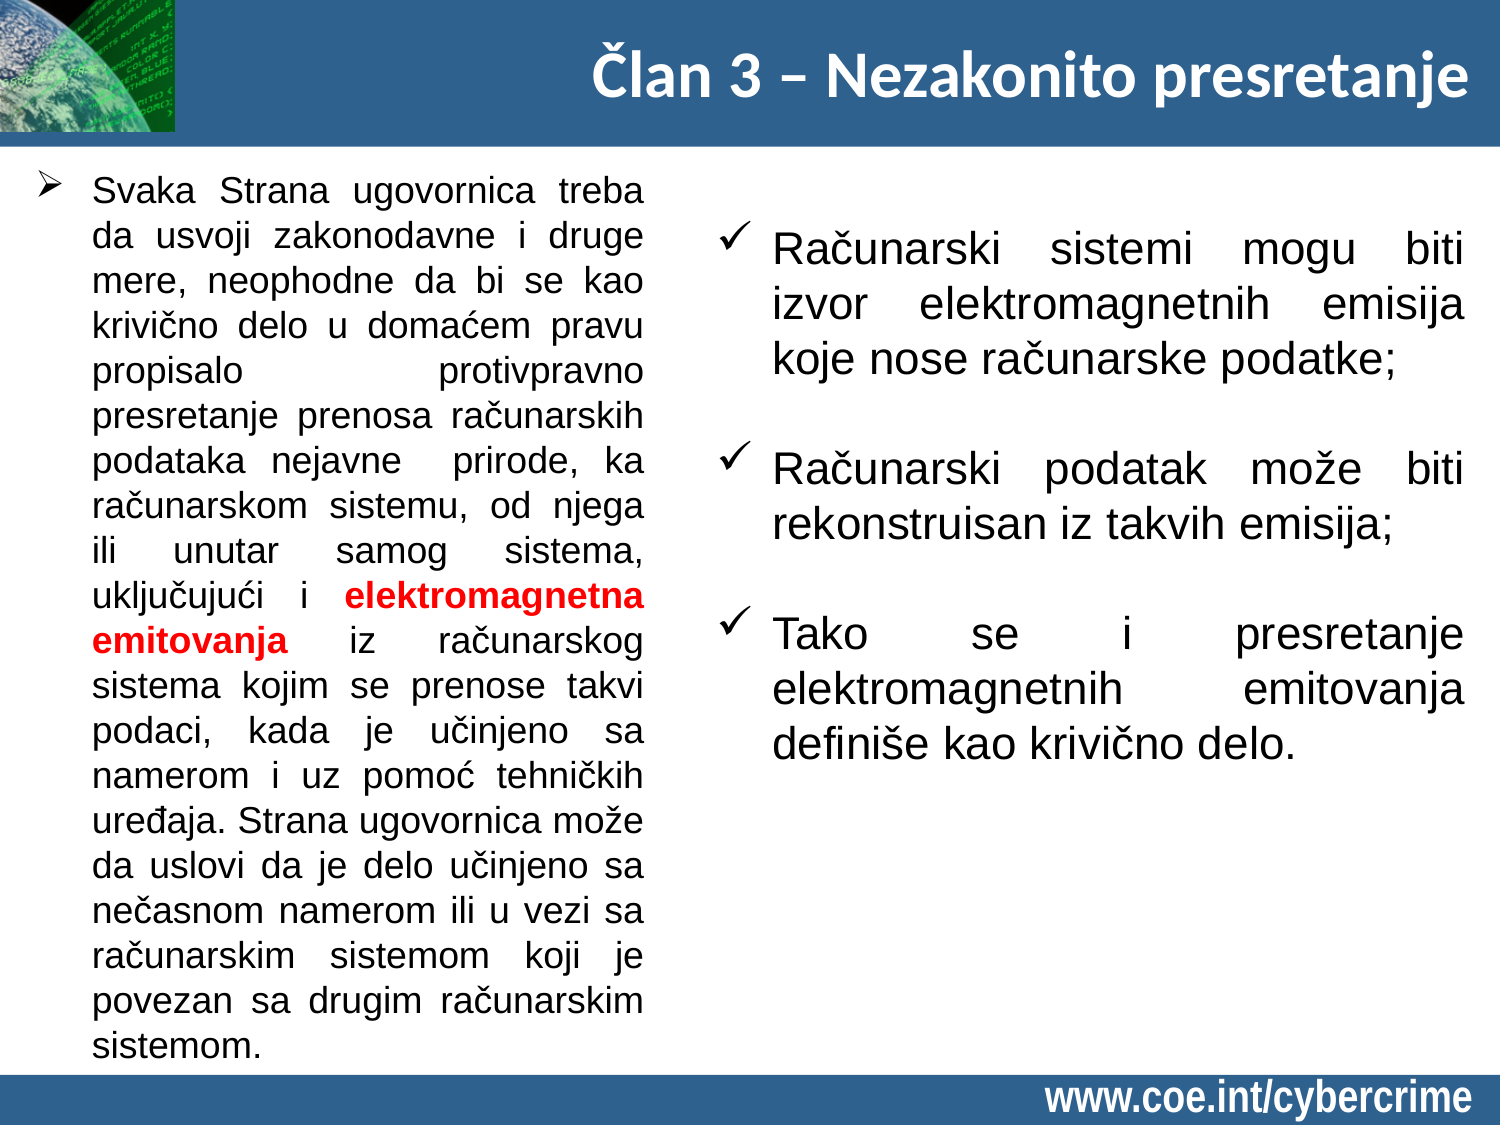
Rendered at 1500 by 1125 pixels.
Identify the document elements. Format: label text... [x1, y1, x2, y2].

text_box Član 3 – Nezakonito presretanje [0, 0, 1500, 149]
picture [0, 0, 175, 132]
text_box Svaka Strana ugovornica treba da usvoji zakonodavne i druge mere, neophodne da bi se kao krivično delo u domaćem pravu propisalo protivpravno presretanje prenosa računarskih podataka nejavne prirode, ka računarskom sistemu, od njega ili unutar samog sistema, uključujući i elektromagnetna emitovanja iz računarskog sistema kojim se prenose takvi podaci, kada je učinjeno sa namerom i uz pomoć tehničkih uređaja. Strana ugovornica može da uslovi da je delo učinjeno sa nečasnom namerom ili u vezi sa računarskim sistemom koji je povezan sa drugim računarskim sistemom. [20, 158, 659, 1073]
text_box www.coe.int/cybercrime [1030, 1059, 1500, 1125]
text_box [0, 1073, 1030, 1125]
text_box Računarski sistemi mogu biti izvor elektromagnetnih emisija koje nose računarske podatke; Računarski podatak može biti rekonstruisan iz takvih emisija; Tako se i presretanje elektromagnetnih emitovanja definiše kao krivično delo. [701, 211, 1480, 776]
